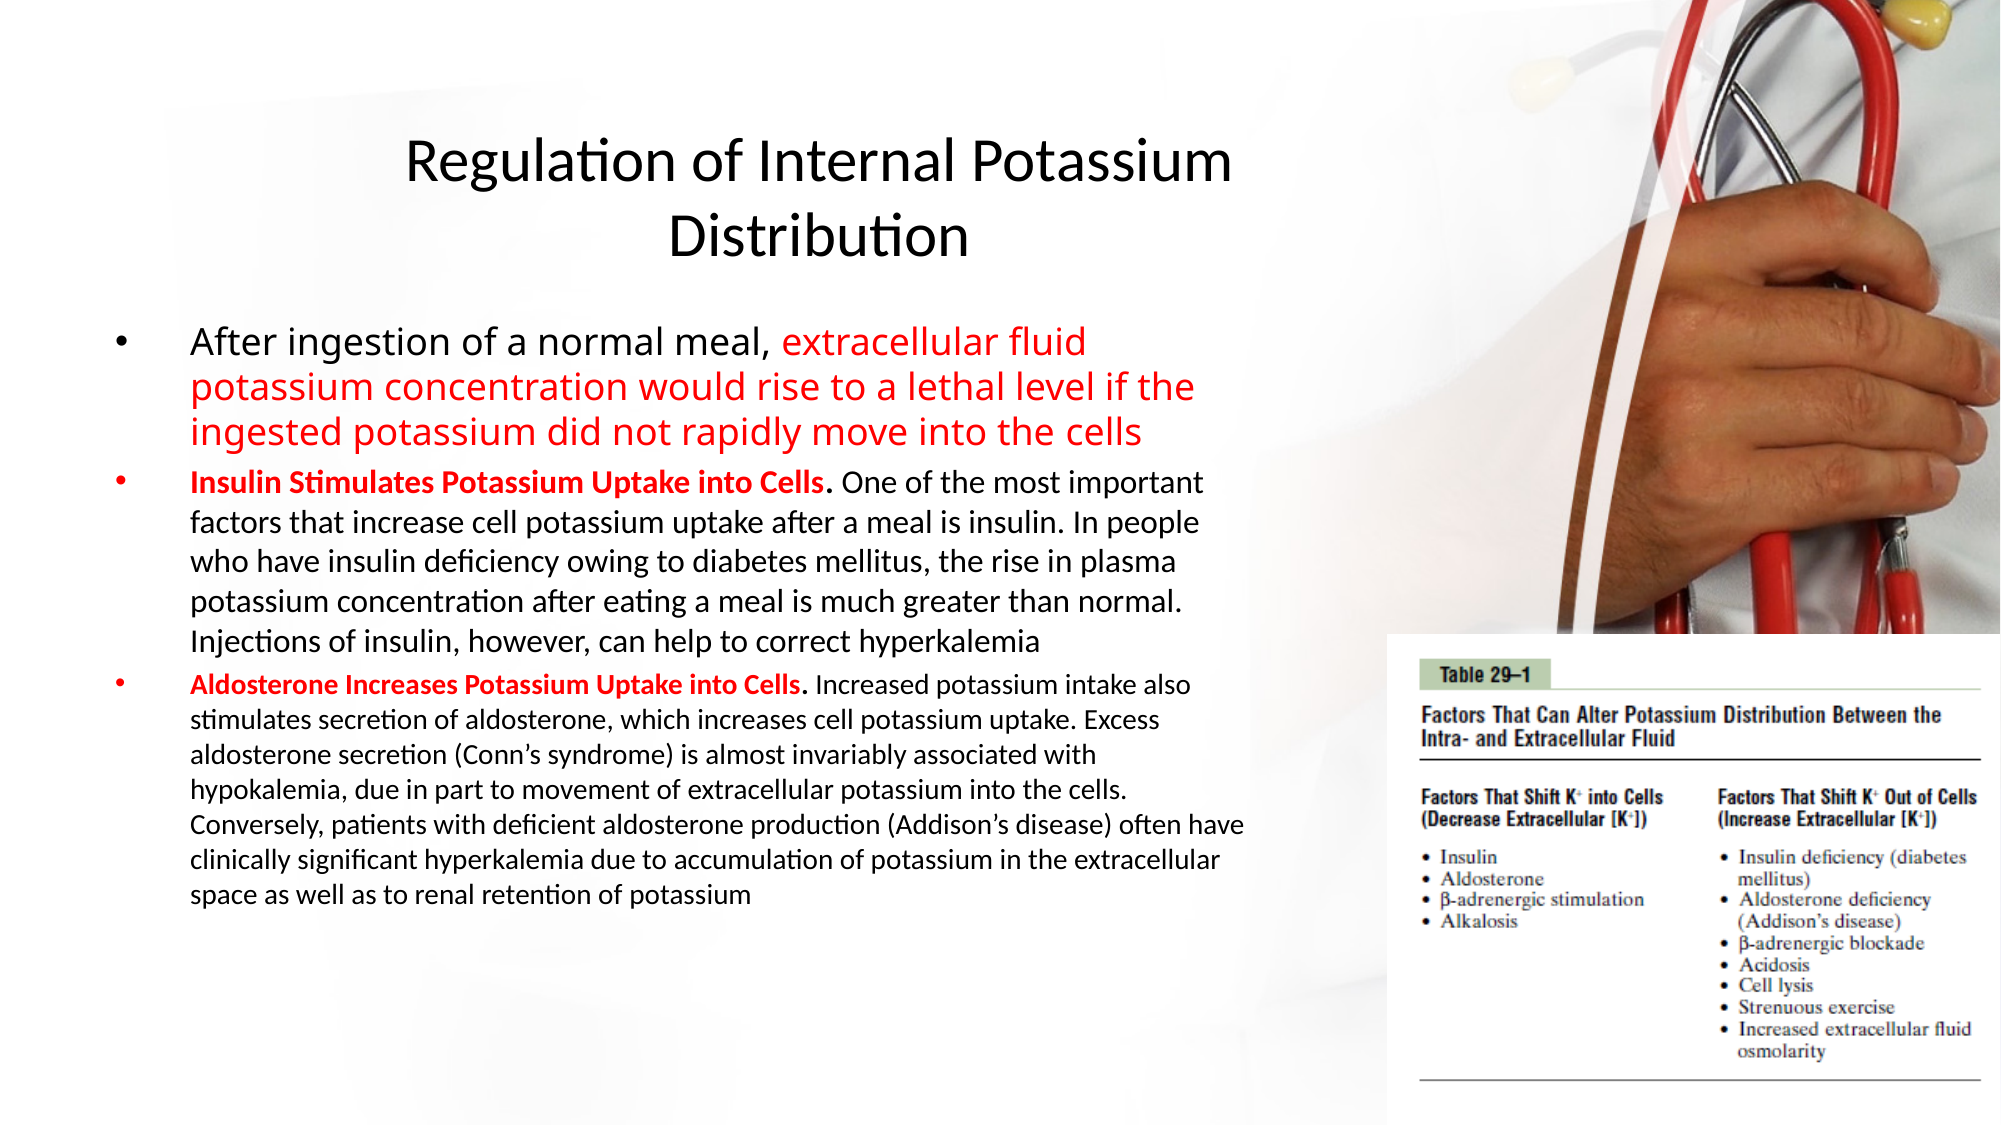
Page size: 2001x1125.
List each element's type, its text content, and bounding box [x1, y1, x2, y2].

picture [0, 0, 2001, 1125]
list After ingestion of a normal meal, extracellular fluid potassium concentration would rise to a lethal level if the ingested potassium did not rapidly move into the cells Insulin Stimulates Potassium Uptake into Cells. One of the most important factors that increase cell potassium uptake after a meal is insulin. In people who have insulin deficiency owing to diabetes mellitus, the rise in plasma potassium concentration after eating a meal is much greater than normal. Injections of insulin, however, can help to correct hyperkalemia Aldosterone Increases Potassium Uptake into Cells. Increased potassium intake also stimulates secretion of aldosterone, which increases cell potassium uptake. Excess aldosterone secretion (Conn’s syndrome) is almost invariably associated with hypokalemia, due in part to movement of extracellular potassium into the cells. Conversely, patients with deficient aldosterone production (Addison’s disease) often have clinically significant hyperkalemia due to accumulation of potassium in the extracellular space as well as to renal retention of potassium [100, 310, 1273, 1043]
title Regulation of Internal Potassium Distribution [99, 110, 1540, 278]
